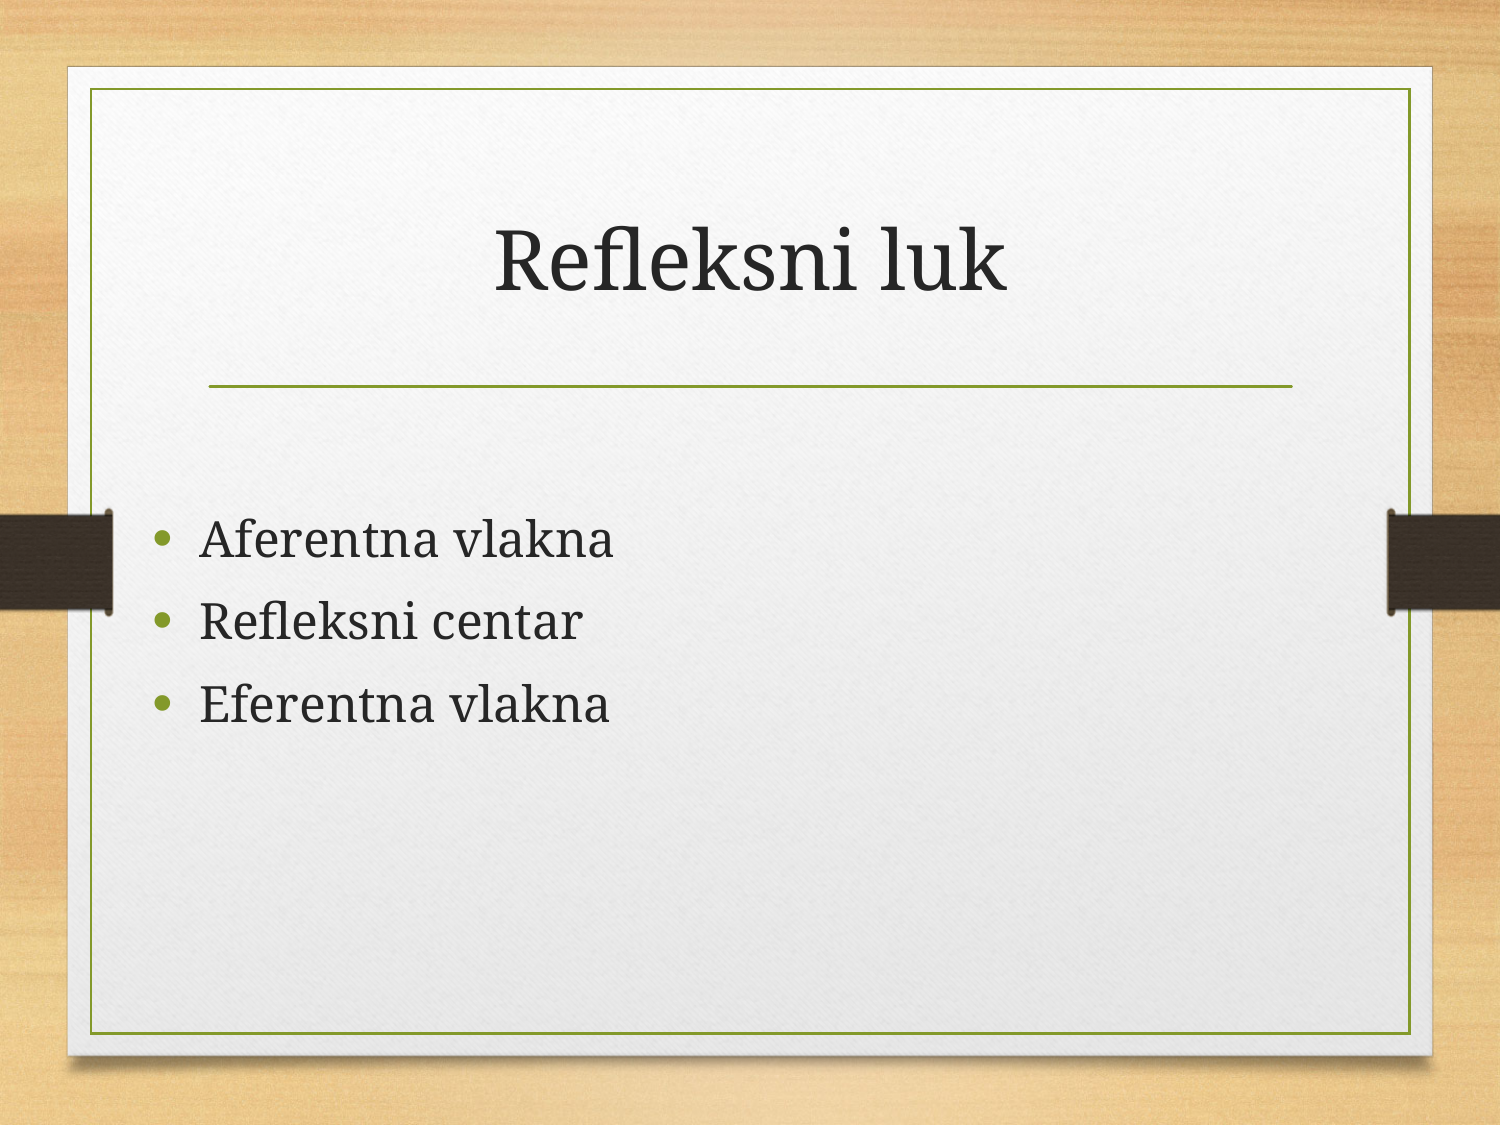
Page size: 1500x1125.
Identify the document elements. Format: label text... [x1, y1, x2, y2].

title Refleksni luk [193, 150, 1309, 365]
list Aferentna vlakna Refleksni centar Eferentna vlakna [137, 500, 1488, 1125]
picture [0, 0, 1500, 1125]
